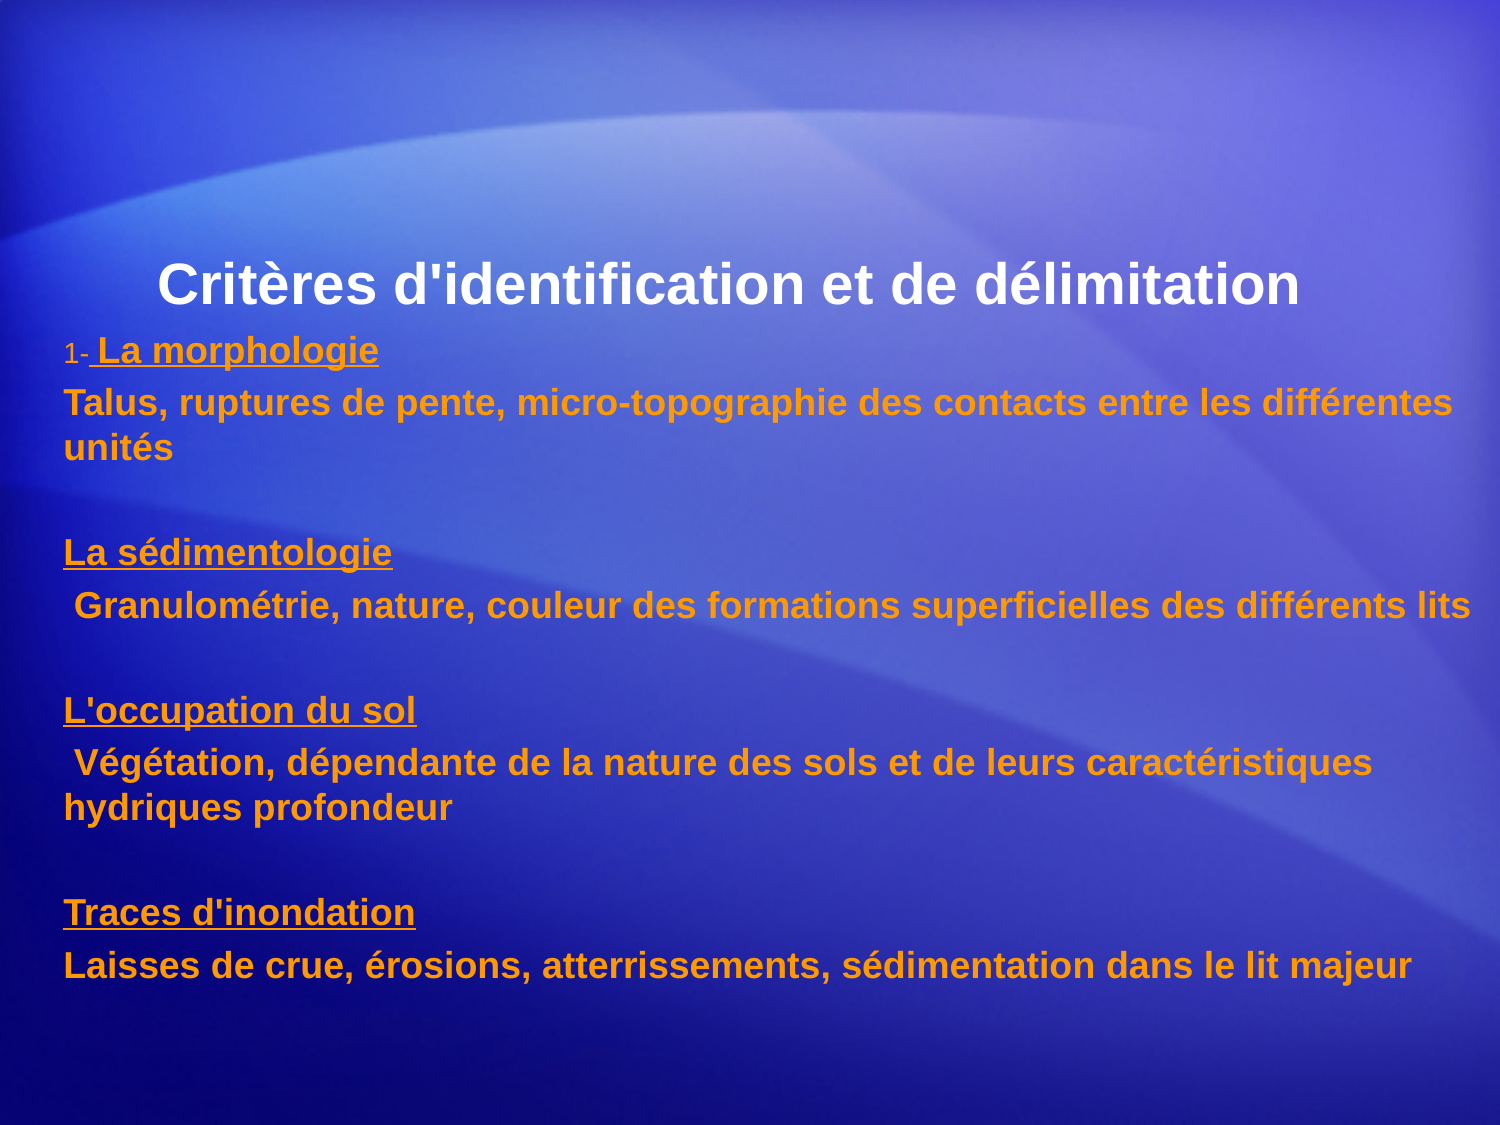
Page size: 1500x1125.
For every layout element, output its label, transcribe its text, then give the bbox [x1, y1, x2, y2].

picture [0, 0, 1500, 1125]
subtitle 1- La morphologie Talus, ruptures de pente, micro-topographie des contacts entre les différentes unités La sédimentologie Granulométrie, nature, couleur des formations superficielles des différents lits L'occupation du sol Végétation, dépendante de la nature des sols et de leurs caractéristiques hydriques profondeur Traces d'inondation Laisses de crue, érosions, atterrissements, sédimentation dans le lit majeur [48, 317, 1500, 1056]
title Critères d'identification et de délimitation [100, 160, 1376, 317]
